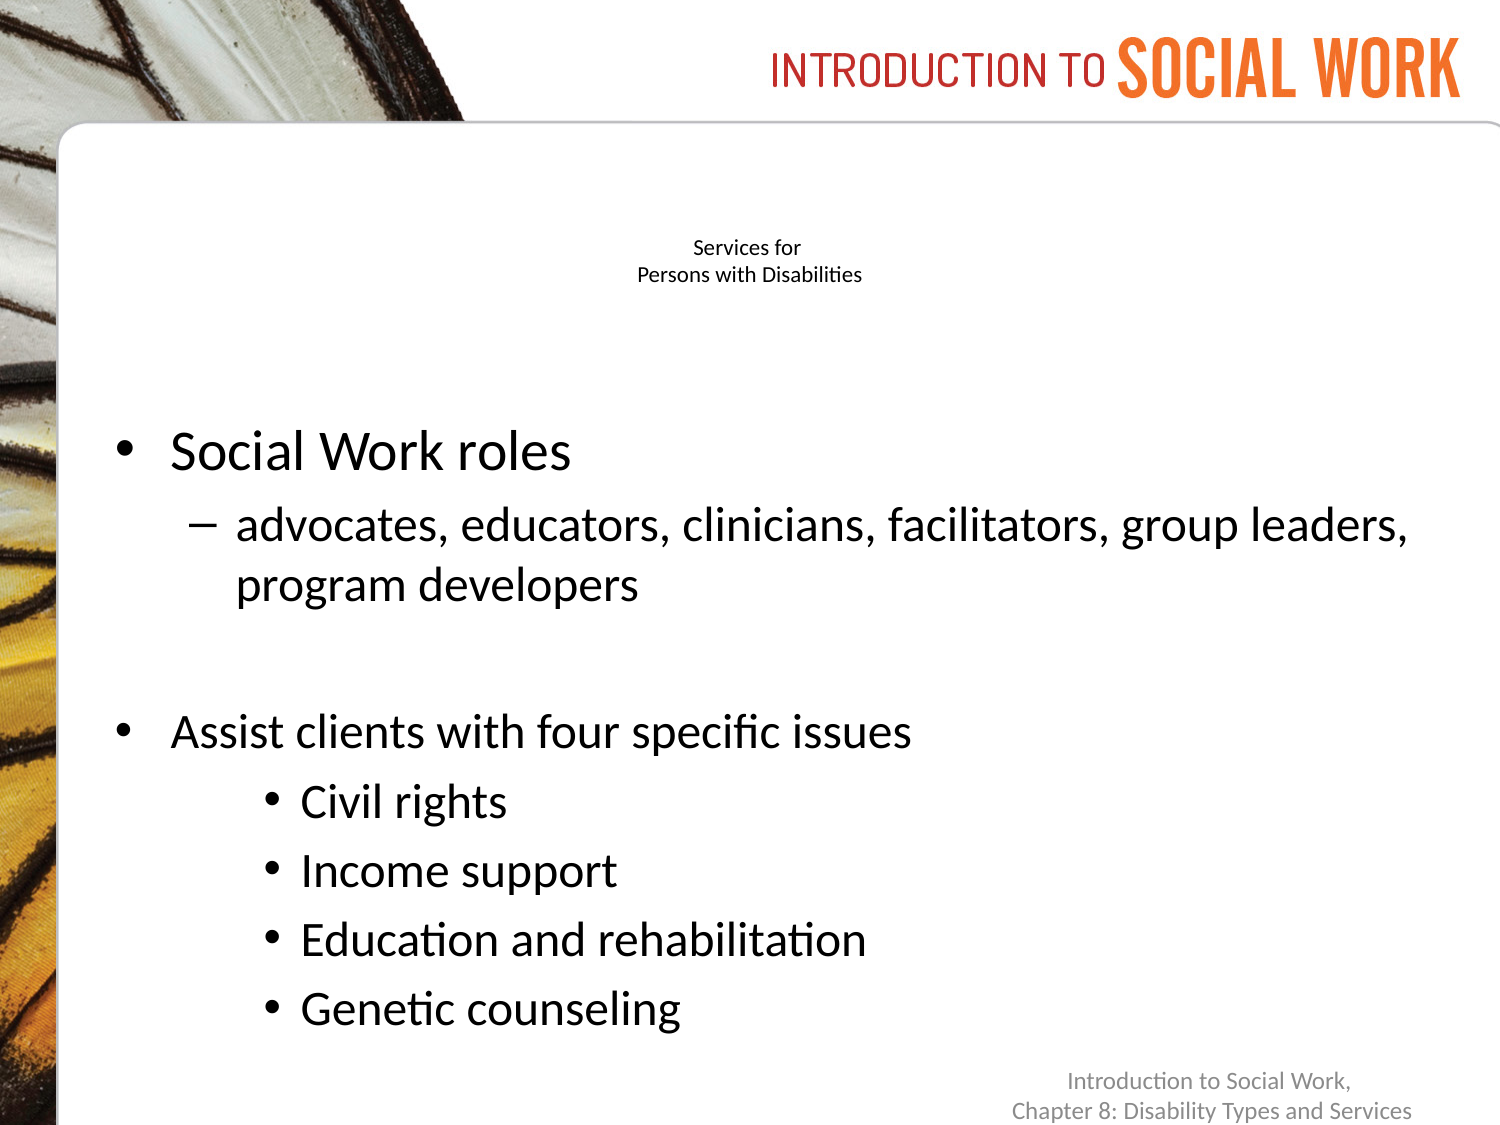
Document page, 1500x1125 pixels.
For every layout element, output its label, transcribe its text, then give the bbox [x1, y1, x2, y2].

footer Introduction to Social Work, Chapter 8: Disability Types and Services [950, 1065, 1475, 1125]
title Services for Persons with Disabilities [75, 224, 1425, 295]
picture [0, 0, 1500, 1125]
list Social Work roles advocates, educators, clinicians, facilitators, group leaders, program developers Assist clients with four specific issues Civil rights Income support Education and rehabilitation Genetic counseling [99, 324, 1500, 1050]
